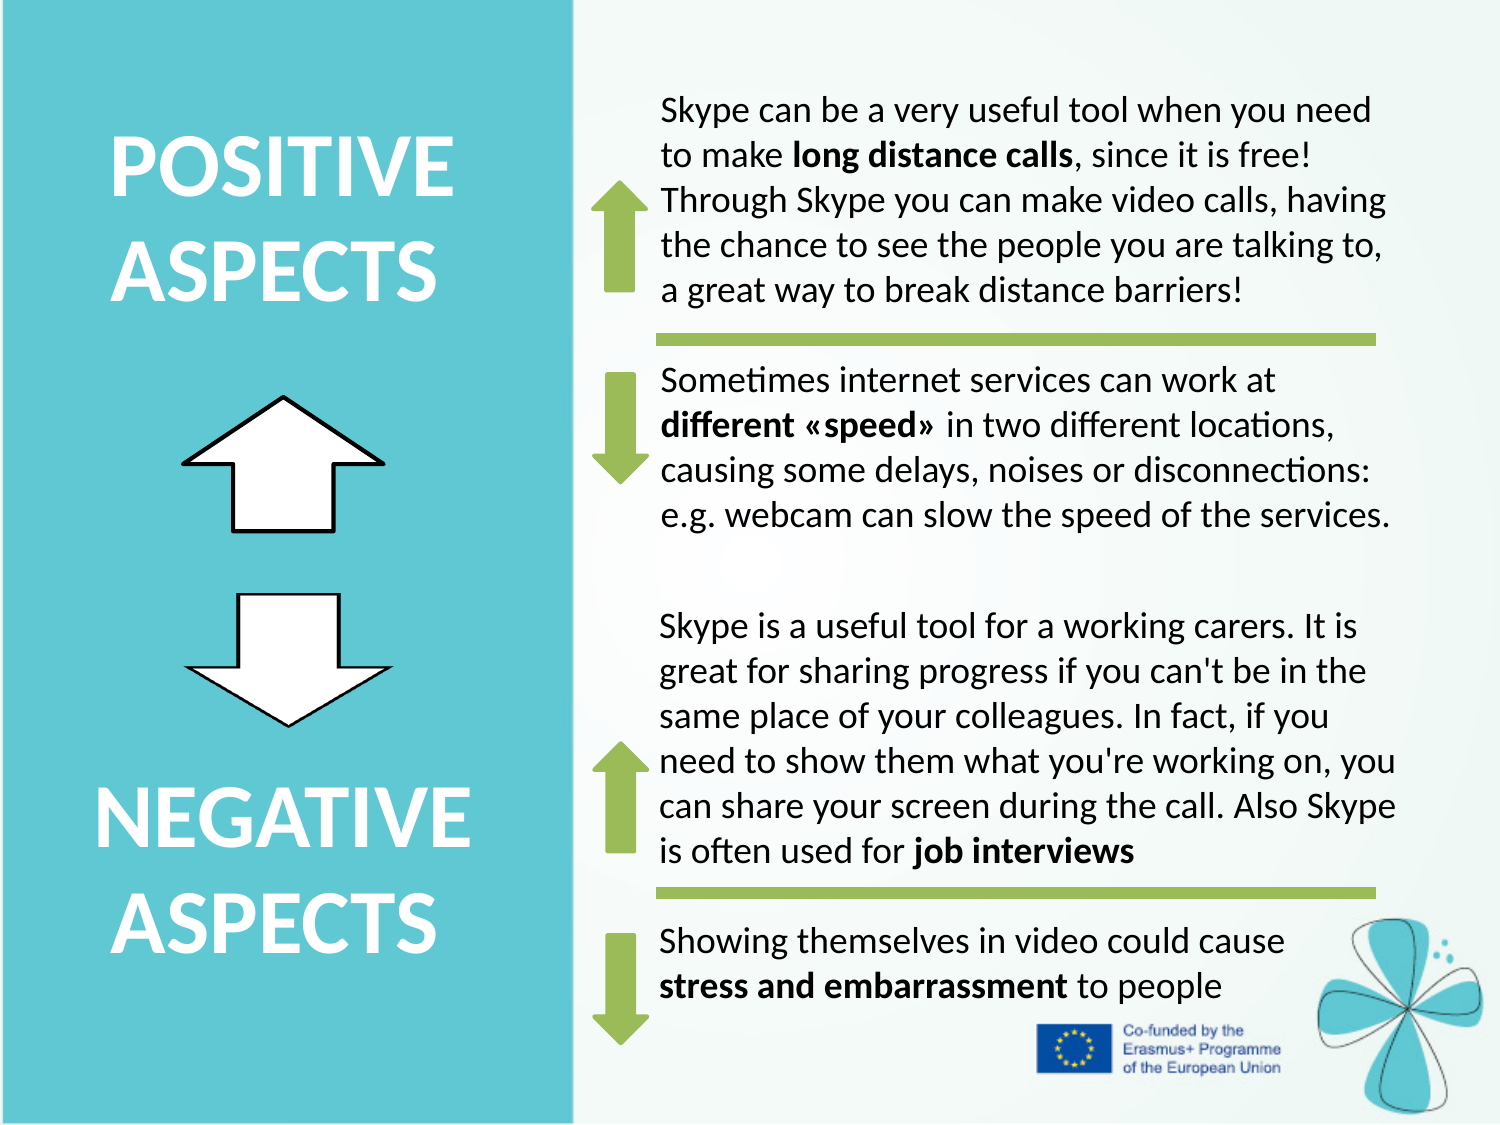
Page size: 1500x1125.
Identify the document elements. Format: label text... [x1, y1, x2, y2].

text_box [591, 180, 645, 293]
table_header NEGAtive aspects [52, 765, 515, 976]
text_box [592, 372, 645, 485]
text_box Skype is a useful tool for a working carers. It is great for sharing progress if you can't be in the same place of your colleagues. In fact, if you need to show them what you're working on, you can share your screen during the call. Also Skype is often used for job interviews Showing themselves in video could cause stress and embarrassment to people [644, 593, 1416, 1014]
table_header positive aspects [52, 114, 515, 325]
text_box [180, 395, 386, 534]
picture [0, 0, 1500, 1125]
text_box [592, 741, 644, 854]
text_box Skype can be a very useful tool when you need to make long distance calls, since it is free! Through Skype you can make video calls, having the chance to see the people you are talking to, a great way to break distance barriers! Sometimes internet services can work at different «speed» in two different locations, causing some delays, noises or disconnections: e.g. webcam can slow the speed of the services. [645, 78, 1418, 543]
text_box [592, 933, 650, 1046]
